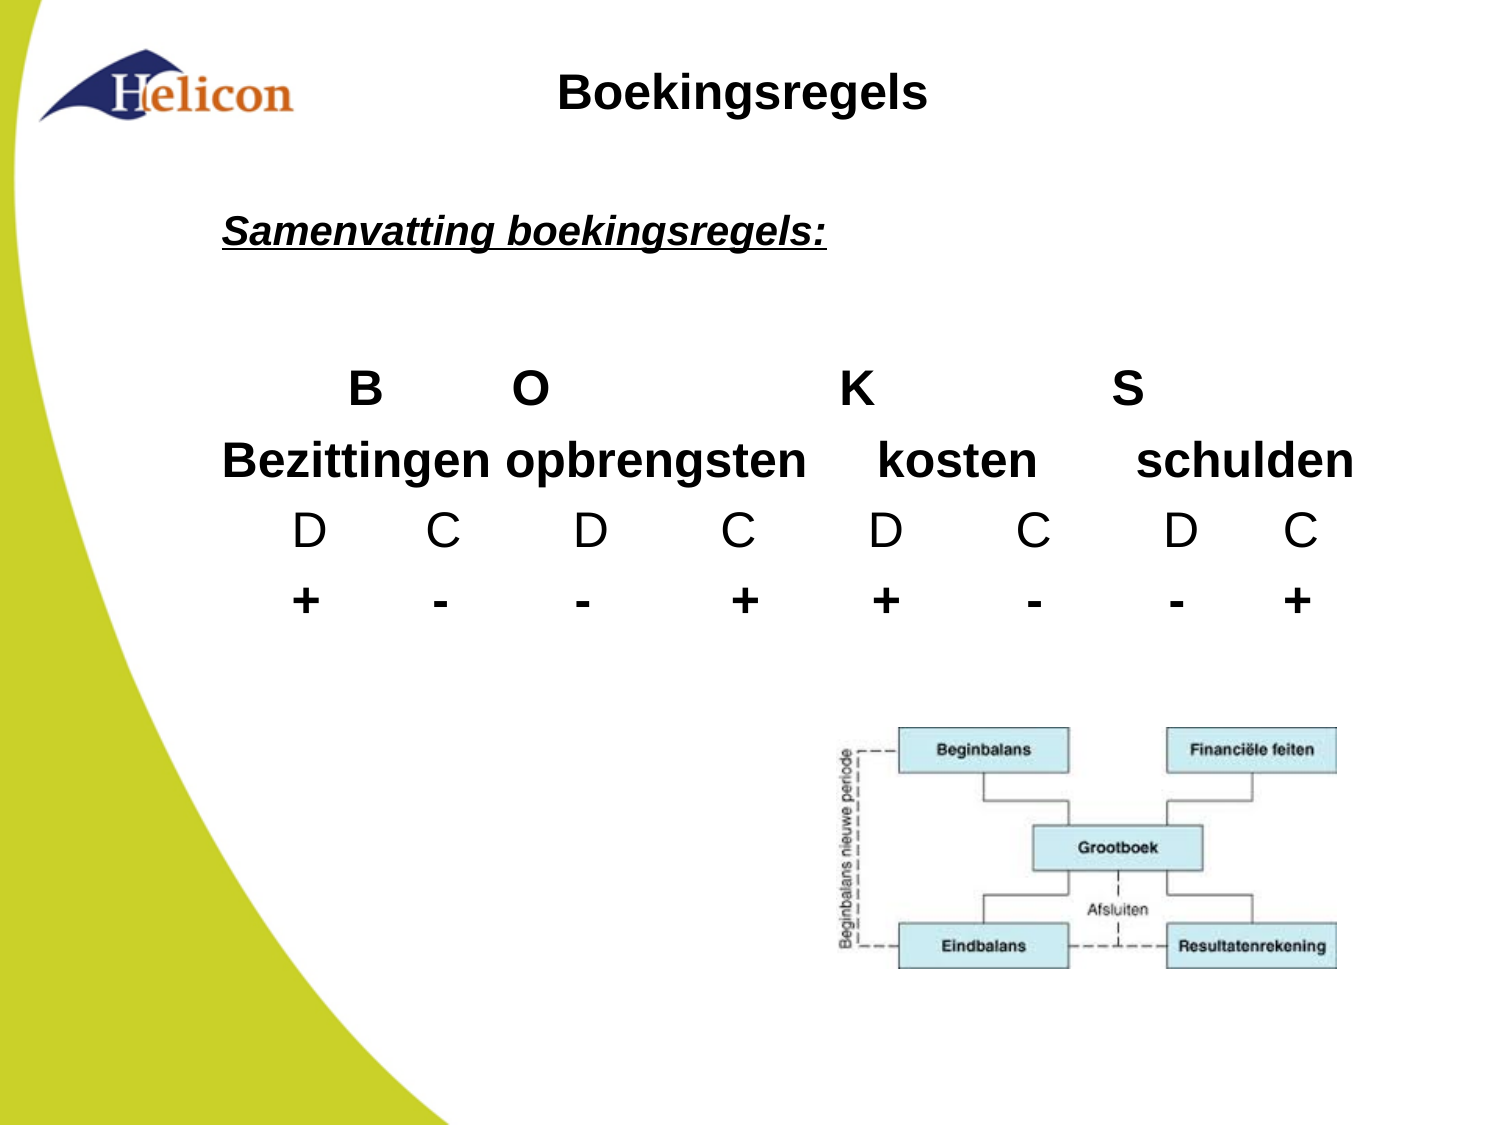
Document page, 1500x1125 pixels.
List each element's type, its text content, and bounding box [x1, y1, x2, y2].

list Samenvatting boekingsregels: B O K S Bezittingen opbrengsten kosten schulden D C D C D C D C + - - + + - - + [206, 196, 1459, 1005]
picture [0, 0, 1500, 1125]
title Boekingsregels [112, 66, 1388, 173]
